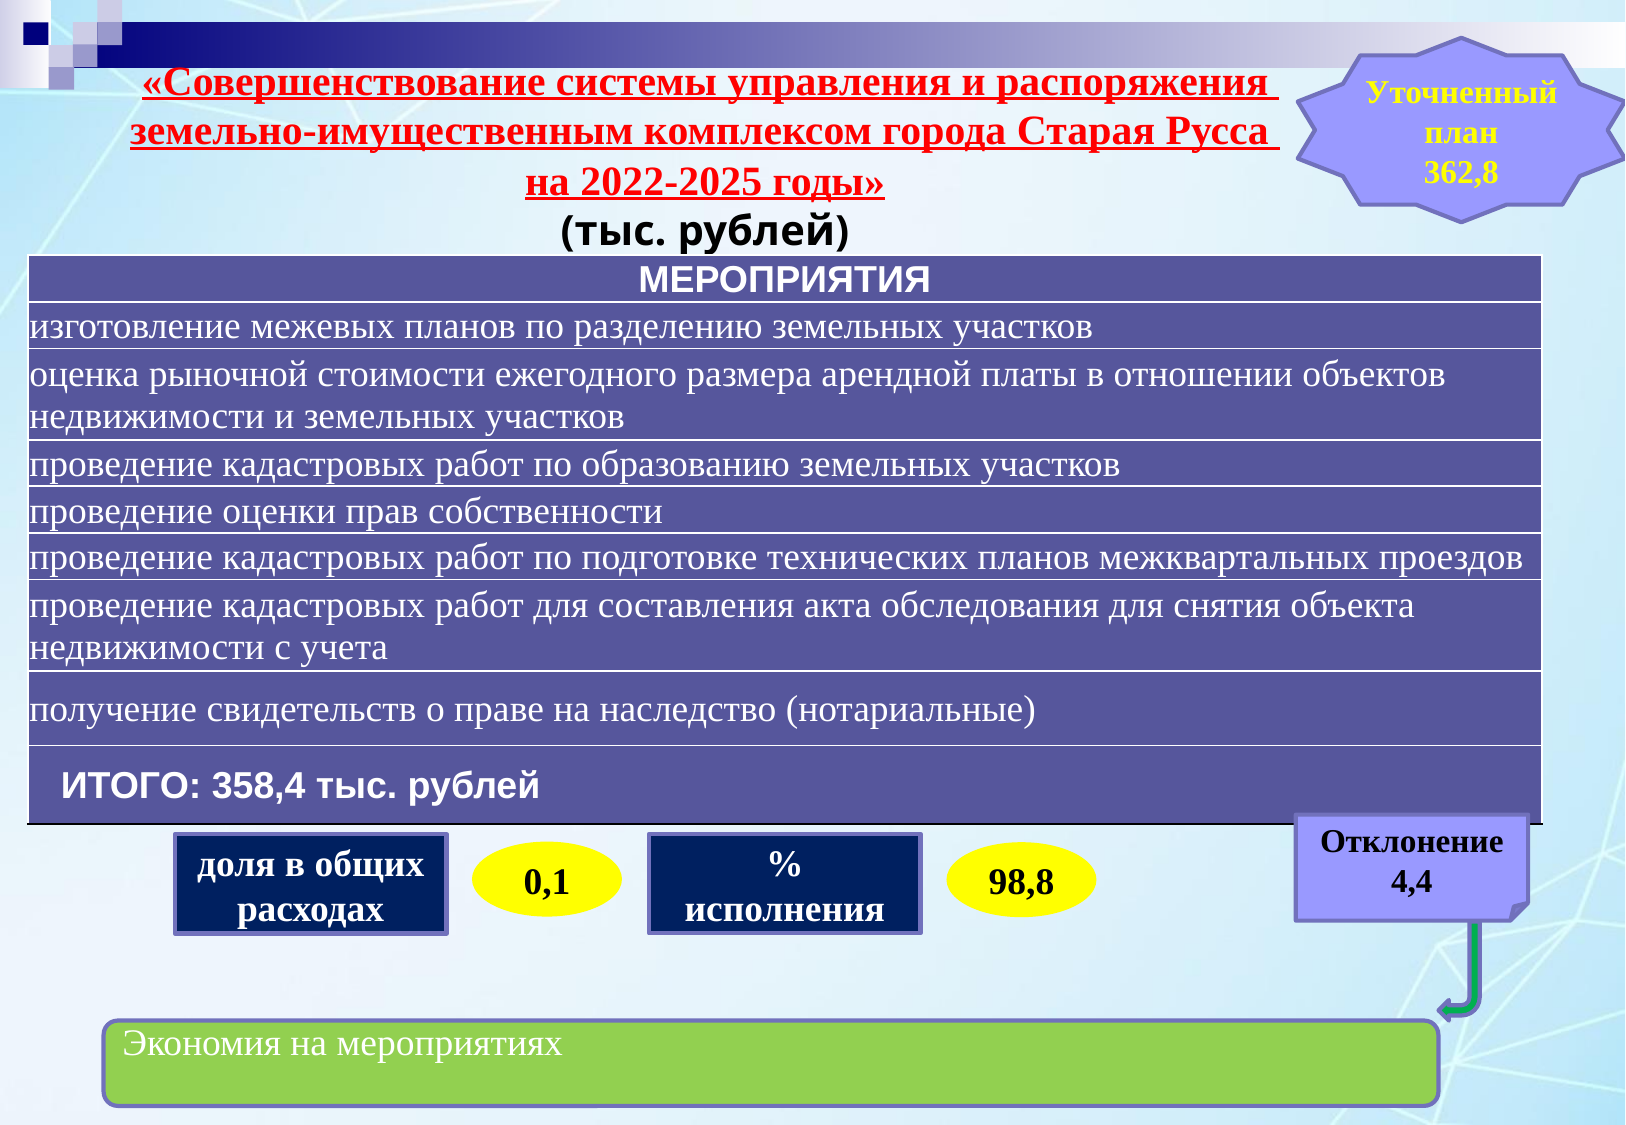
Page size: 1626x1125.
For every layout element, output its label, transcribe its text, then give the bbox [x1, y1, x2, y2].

table_cell ИТОГО: 358,4 тыс. рублей [29, 746, 1541, 823]
table_cell изготовление межевых планов по разделению земельных участков [29, 303, 1541, 348]
text_box Уточненный план 362,8 [1295, 35, 1625, 225]
text_box Отклонение 4,4 [1293, 812, 1531, 923]
table_cell проведение кадастровых работ по подготовке технических планов межквартальных проездов [29, 534, 1541, 579]
text_box 0,1 [469, 839, 625, 919]
table_header МЕРОПРИЯТИЯ [29, 256, 1541, 301]
text_box 98,8 [944, 840, 1099, 920]
text_box % исполнения [647, 832, 923, 935]
text_box доля в общих расходах [173, 832, 449, 936]
table_cell оценка рыночной стоимости ежегодного размера арендной платы в отношении объектов недвижимости и земельных участков [29, 349, 1541, 439]
title «Совершенствование системы управления и распоряжения земельно-имущественным комплексом города Старая Русса на 2022-2025 годы» (тыс. рублей) [0, 0, 1411, 277]
text_box [1436, 919, 1482, 1023]
table_cell получение свидетельств о праве на наследство (нотариальные) [29, 672, 1541, 745]
table_cell проведение оценки прав собственности [29, 487, 1541, 532]
table_cell проведение кадастровых работ для составления акта обследования для снятия объекта недвижимости с учета [29, 580, 1541, 670]
text_box Экономия на мероприятиях [101, 1018, 1441, 1109]
picture [0, 0, 1626, 1125]
table_cell проведение кадастровых работ по образованию земельных участков [29, 441, 1541, 485]
